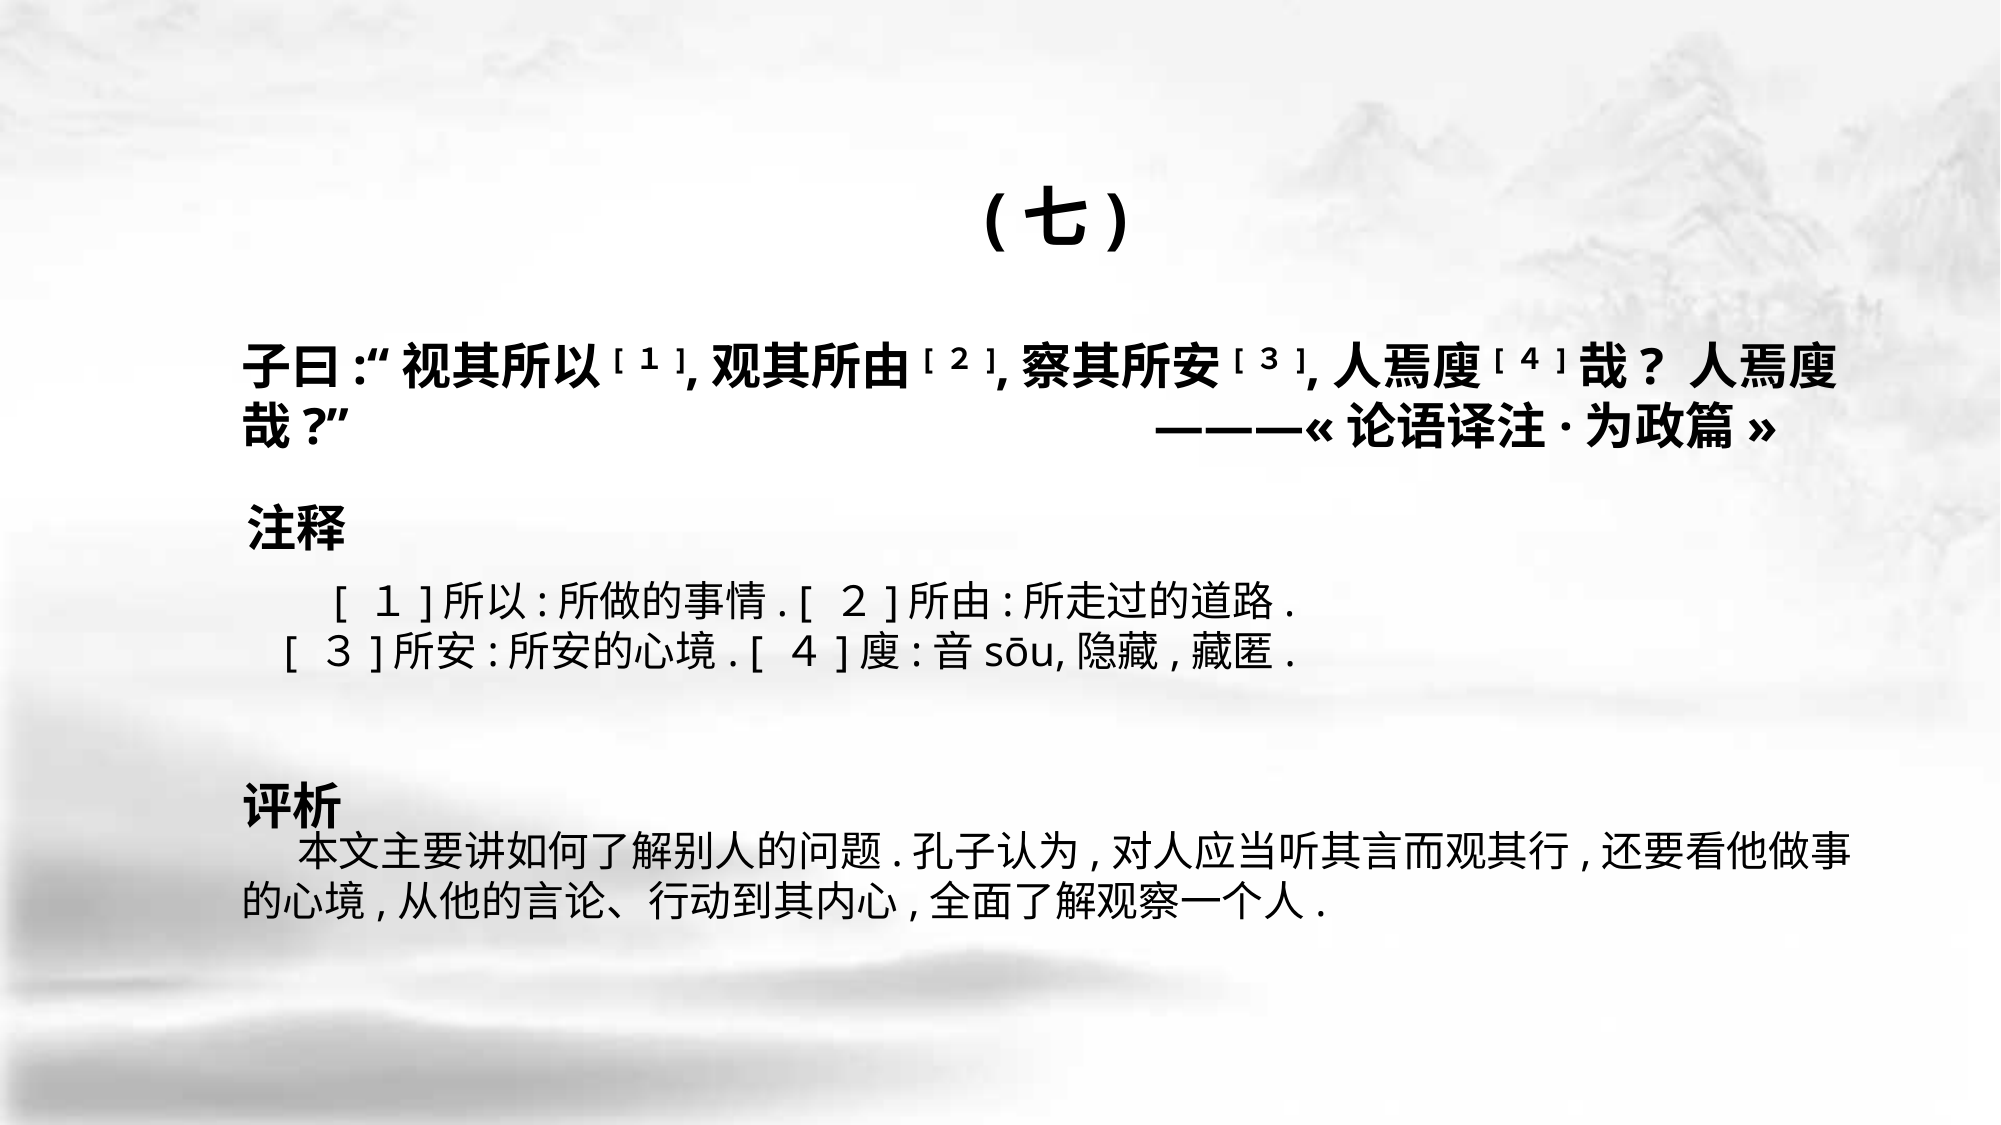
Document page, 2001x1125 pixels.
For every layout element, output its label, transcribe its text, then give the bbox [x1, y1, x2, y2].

text_box (七) 子曰:“视其所以[１],观其所由[２],察其所安[３],人焉廋[４]哉? 人焉廋哉?” ———«论语译注·为政篇» [ １]所以:所做的事情. [ ２]所由:所走过的道路. [ ３]所安:所安的心境. [ ４]廋:音sōu,隐藏,藏匿. 本文主要讲如何了解别人的问题.孔子认为,对人应当听其言而观其行,还要看他做事 的心境,从他的言论、行动到其内心,全面了解观察一个人. [226, 167, 1887, 933]
text_box 评析 [227, 767, 366, 843]
picture [0, 0, 2001, 1125]
text_box 注释 [231, 488, 362, 564]
